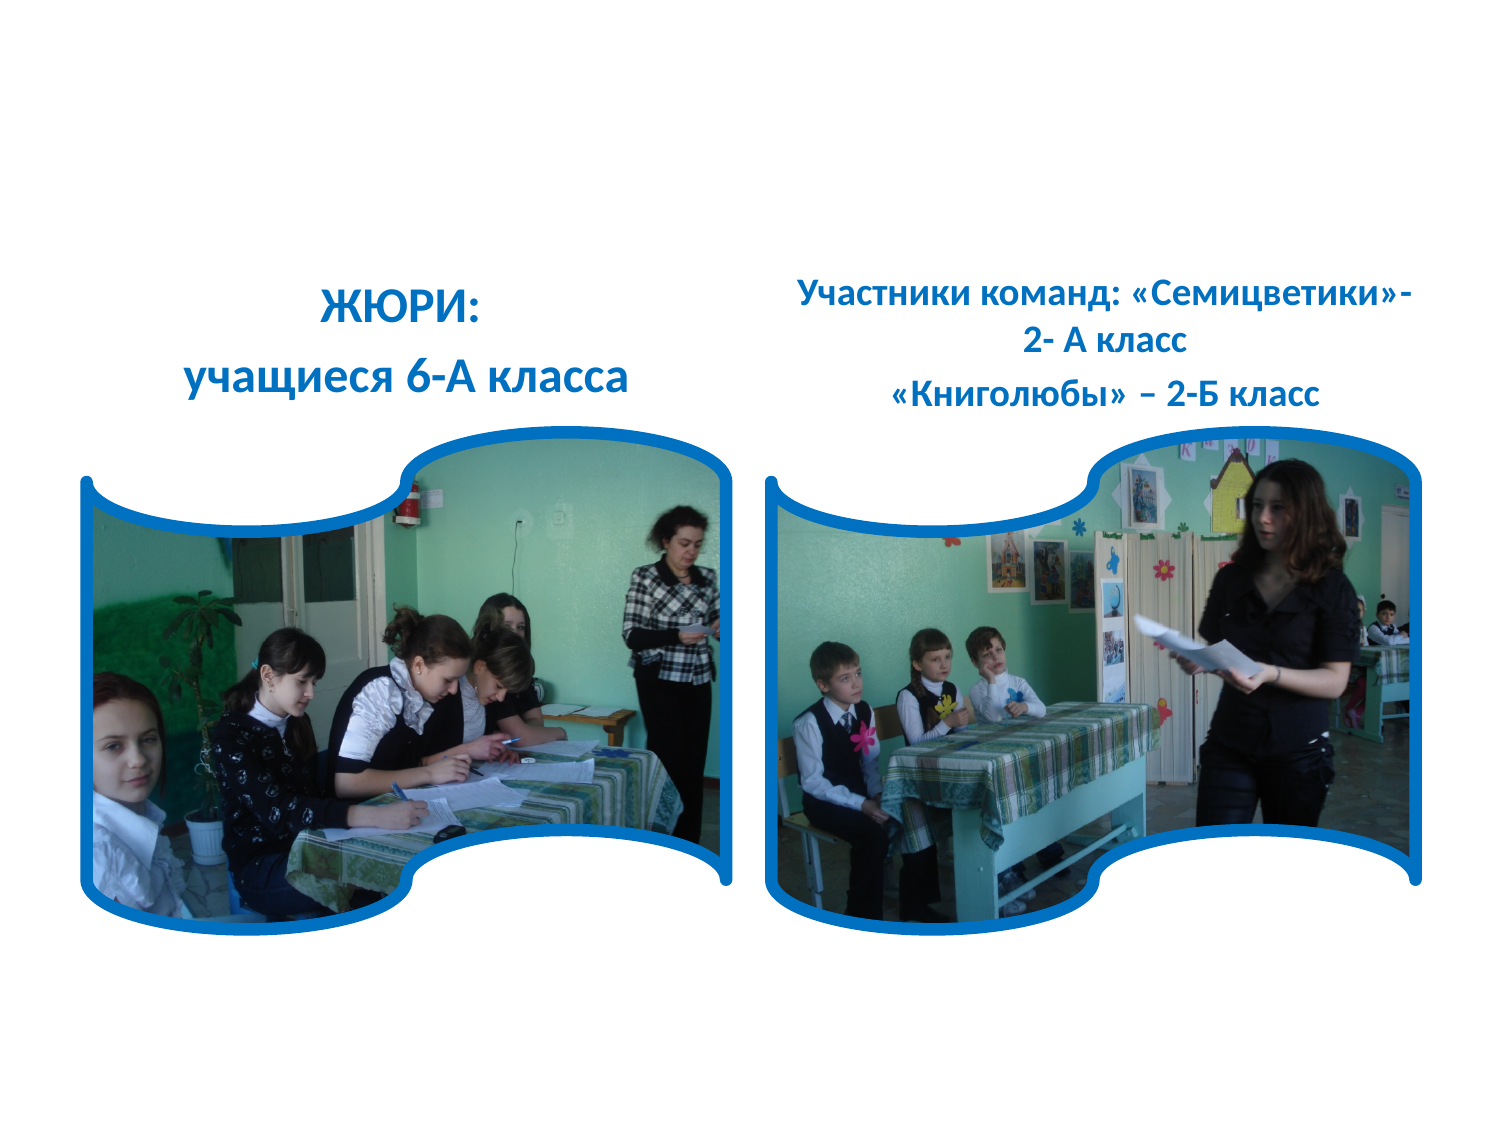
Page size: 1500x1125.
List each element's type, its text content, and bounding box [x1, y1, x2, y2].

list ЖЮРИ: учащиеся 6-А класса [75, 251, 738, 411]
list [86, 432, 727, 930]
list Участники команд: «Семицветики»- 2- А класс «Книголюбы» – 2-Б класс [773, 257, 1437, 422]
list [770, 432, 1416, 930]
